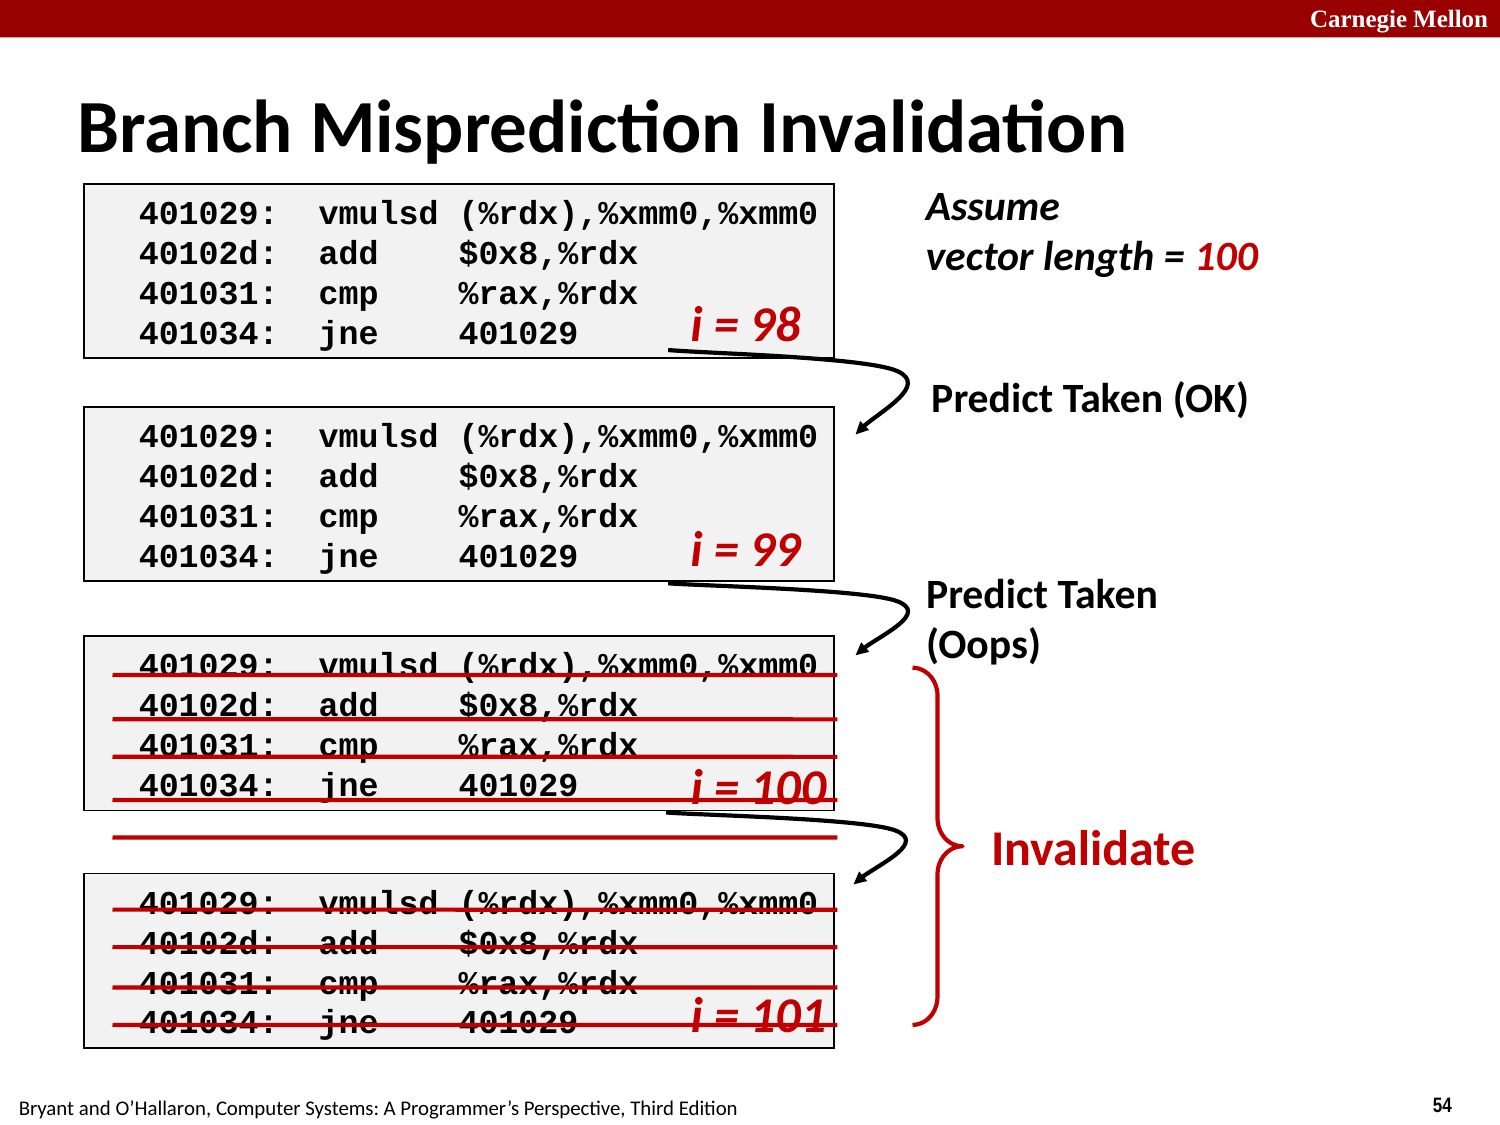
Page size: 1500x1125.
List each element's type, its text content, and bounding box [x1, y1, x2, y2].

text_box i = 100 [675, 746, 842, 821]
text_box Assume vector length = 100 [911, 171, 1273, 287]
text_box i = 98 [675, 284, 816, 359]
text_box [666, 812, 907, 885]
text_box 401029: vmulsd (%rdx),%xmm0,%xmm0 40102d: add $0x8,%rdx 401031: cmp %rax,%rdx 401034: jne 401029 [83, 873, 834, 1048]
text_box 401029: vmulsd (%rdx),%xmm0,%xmm0 40102d: add $0x8,%rdx 401031: cmp %rax,%rdx 401034: jne 401029 [83, 183, 834, 358]
text_box Predict Taken (Oops) [911, 559, 1174, 675]
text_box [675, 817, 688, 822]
text_box [912, 667, 963, 1025]
text_box Invalidate [976, 808, 1211, 884]
text_box 401029: vmulsd (%rdx),%xmm0,%xmm0 40102d: add $0x8,%rdx 401031: cmp %rax,%rdx 401034: jne 401029 [83, 406, 834, 582]
text_box i = 101 [675, 975, 842, 1051]
text_box Predict Taken (OK) [916, 363, 1265, 429]
text_box 401029: vmulsd (%rdx),%xmm0,%xmm0 40102d: add $0x8,%rdx 401031: cmp %rax,%rdx 401034: jne 401029 [83, 636, 834, 811]
text_box i = 99 [675, 509, 816, 584]
text_box [688, 358, 908, 435]
title Branch Misprediction Invalidation [62, 74, 1367, 170]
text_box [668, 583, 909, 656]
